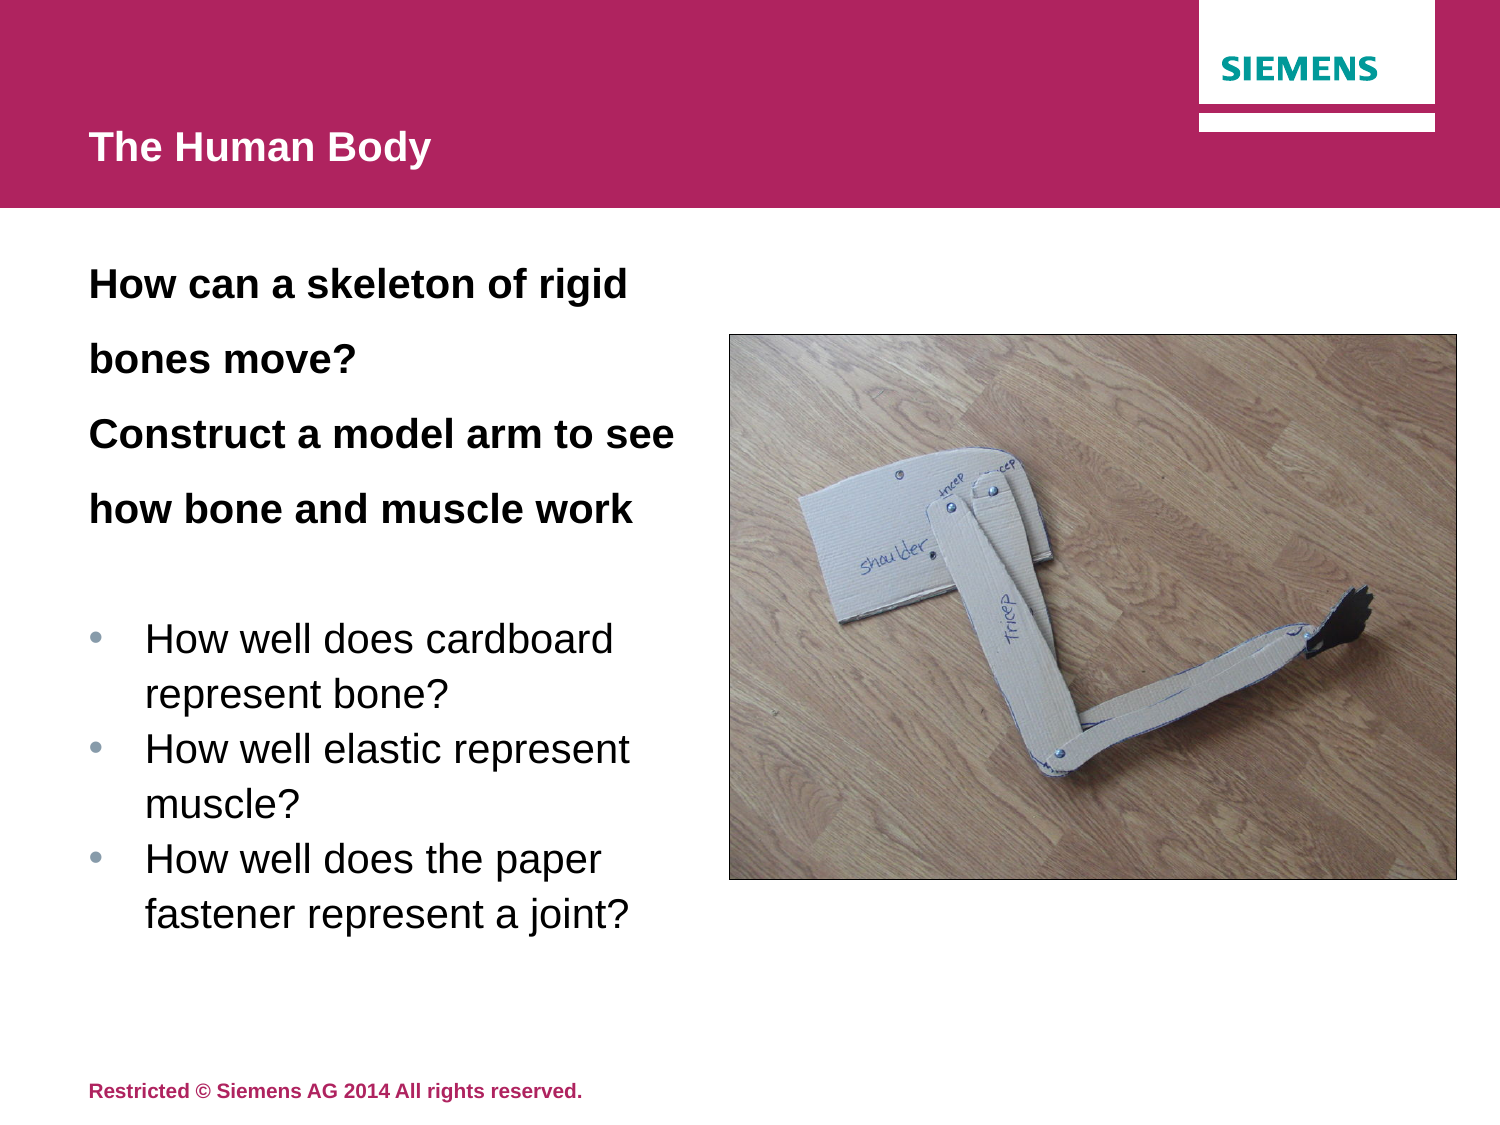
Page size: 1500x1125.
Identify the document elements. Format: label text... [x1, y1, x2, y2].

title The Human Body [0, 0, 1458, 209]
picture [729, 334, 1458, 881]
list How can a skeleton of rigid bones move? Construct a model arm to see how bone and muscle work How well does cardboard represent bone? How well elastic represent muscle? How well does the paper fastener represent a joint? [88, 231, 731, 1012]
